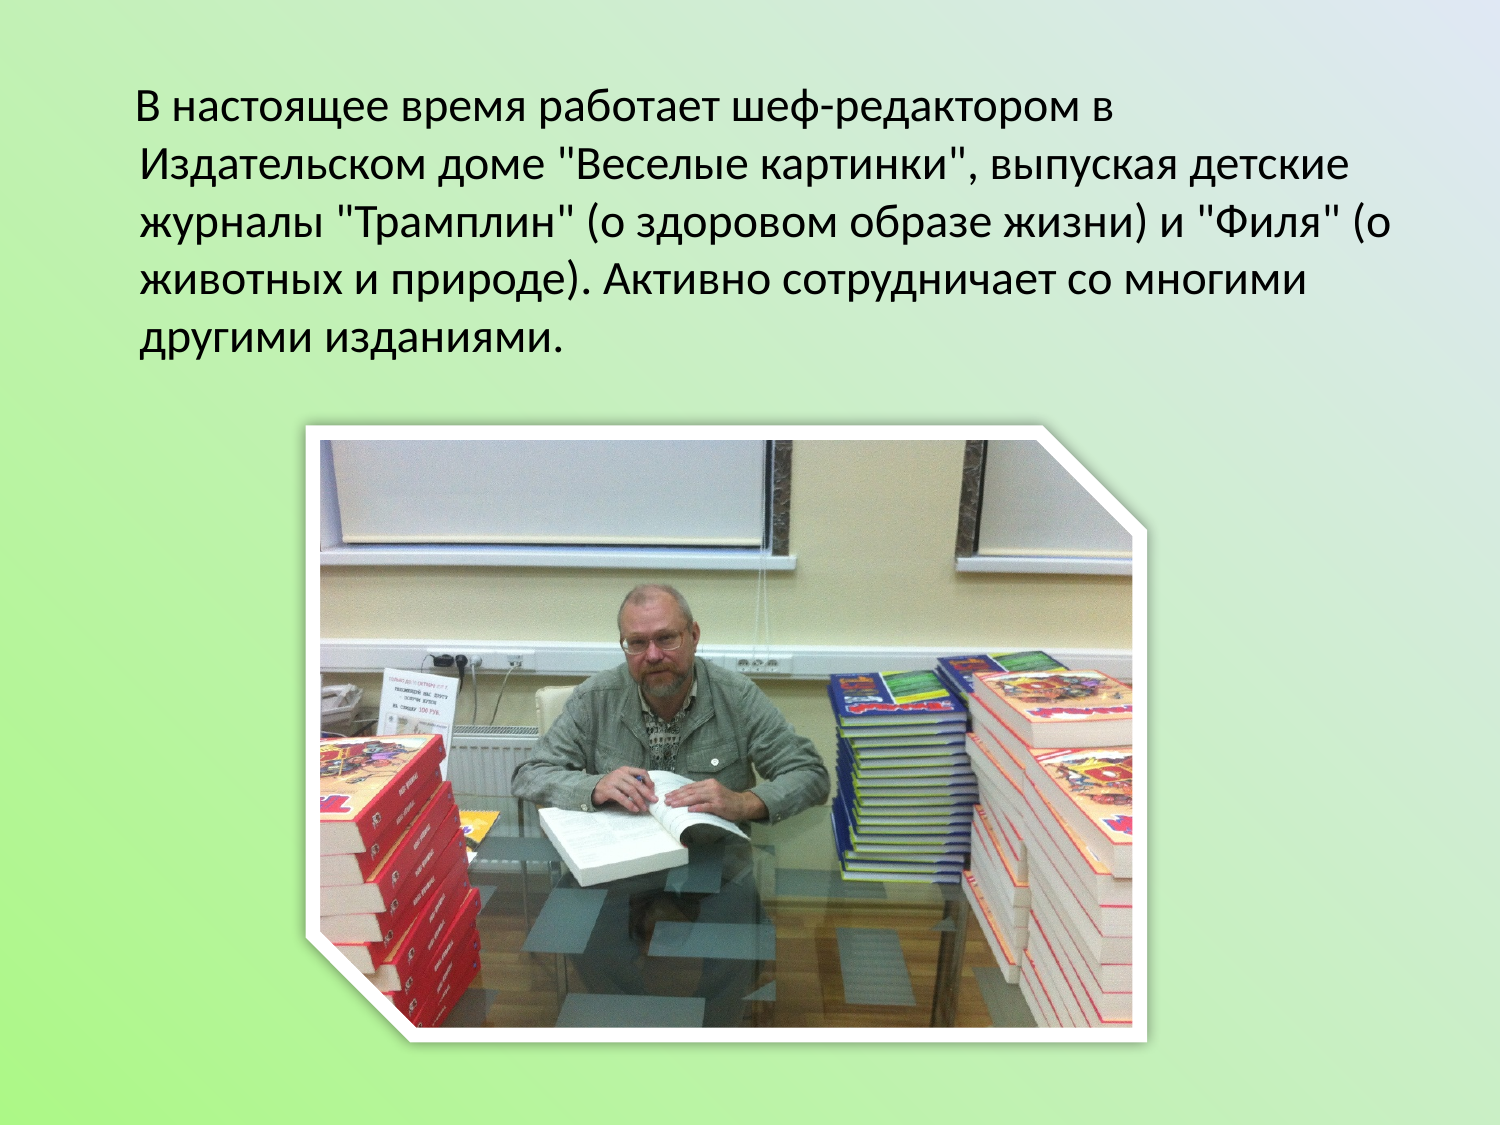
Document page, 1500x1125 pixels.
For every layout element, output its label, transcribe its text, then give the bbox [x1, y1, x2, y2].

list В настоящее время работает шеф-редактором в Издательском доме "Веселые картинки", выпуская детские журналы "Трамплин" (о здоровом образе жизни) и "Филя" (о животных и природе). Активно сотрудничает со многими другими изданиями. [76, 66, 1427, 374]
picture [312, 432, 1140, 1036]
